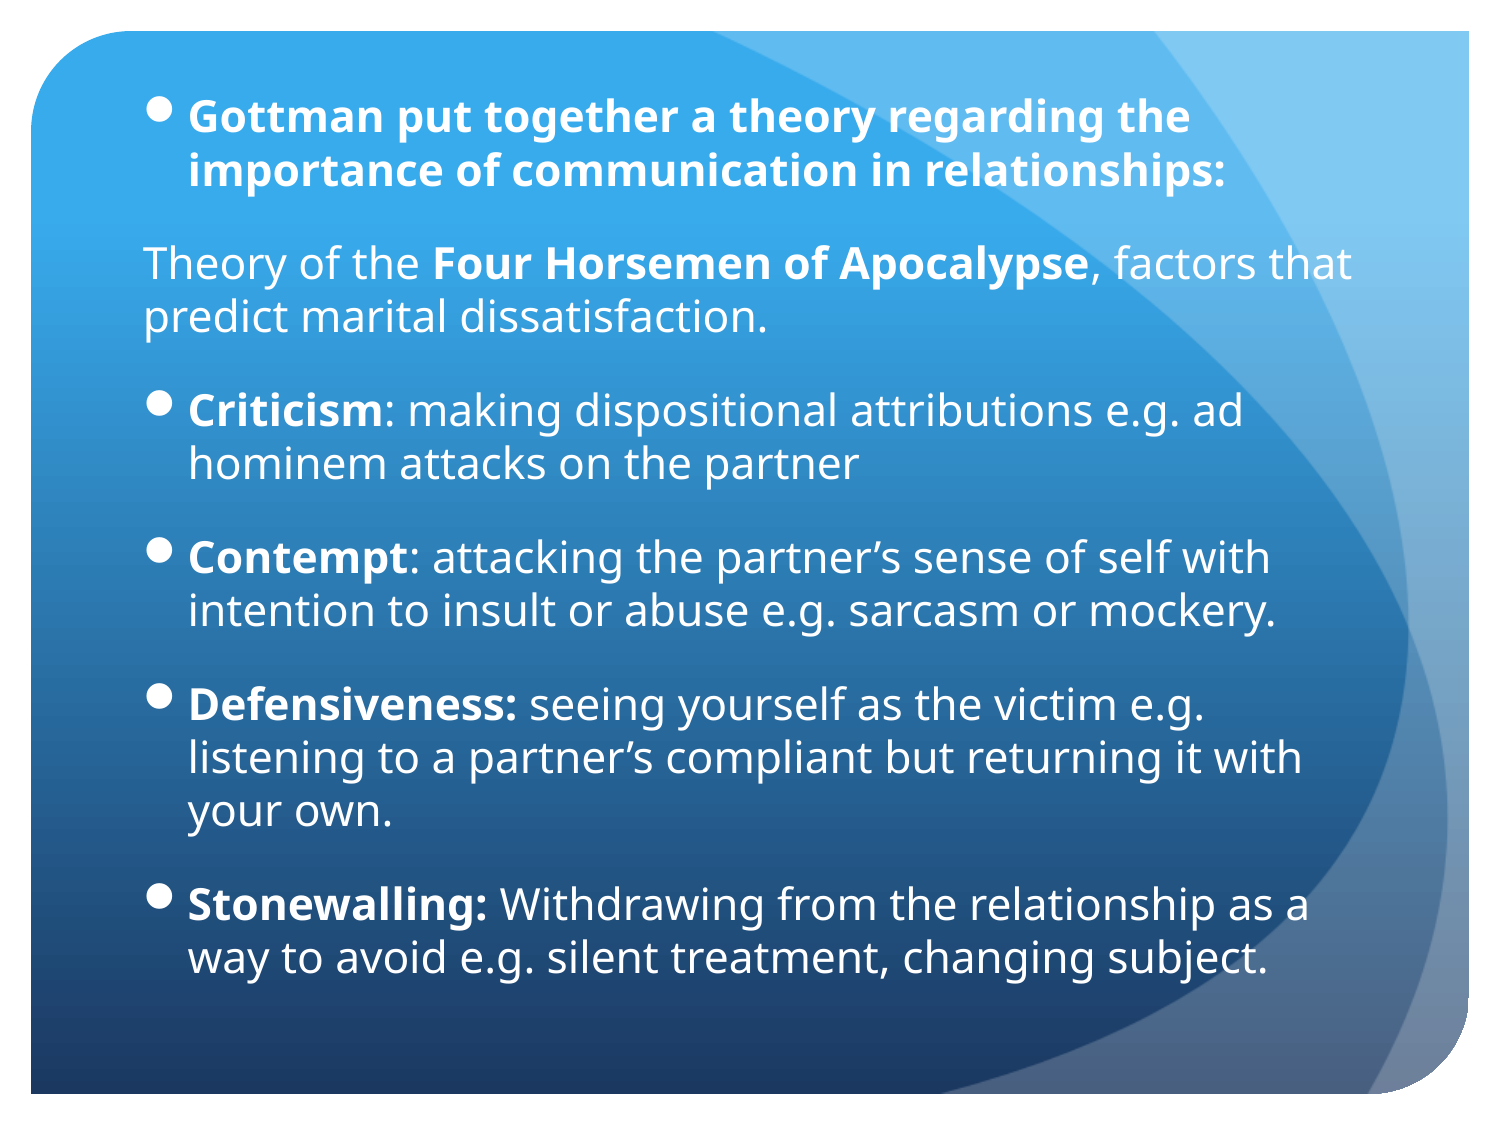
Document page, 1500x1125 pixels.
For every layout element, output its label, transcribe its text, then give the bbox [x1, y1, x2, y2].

list Gottman put together a theory regarding the importance of communication in relationships: Theory of the Four Horsemen of Apocalypse, factors that predict marital dissatisfaction. Criticism: making dispositional attributions e.g. ad hominem attacks on the partner Contempt: attacking the partner’s sense of self with intention to insult or abuse e.g. sarcasm or mockery. Defensiveness: seeing yourself as the victim e.g. listening to a partner’s compliant but returning it with your own. Stonewalling: Withdrawing from the relationship as a way to avoid e.g. silent treatment, changing subject. [127, 81, 1372, 991]
picture [24, 30, 1473, 1094]
